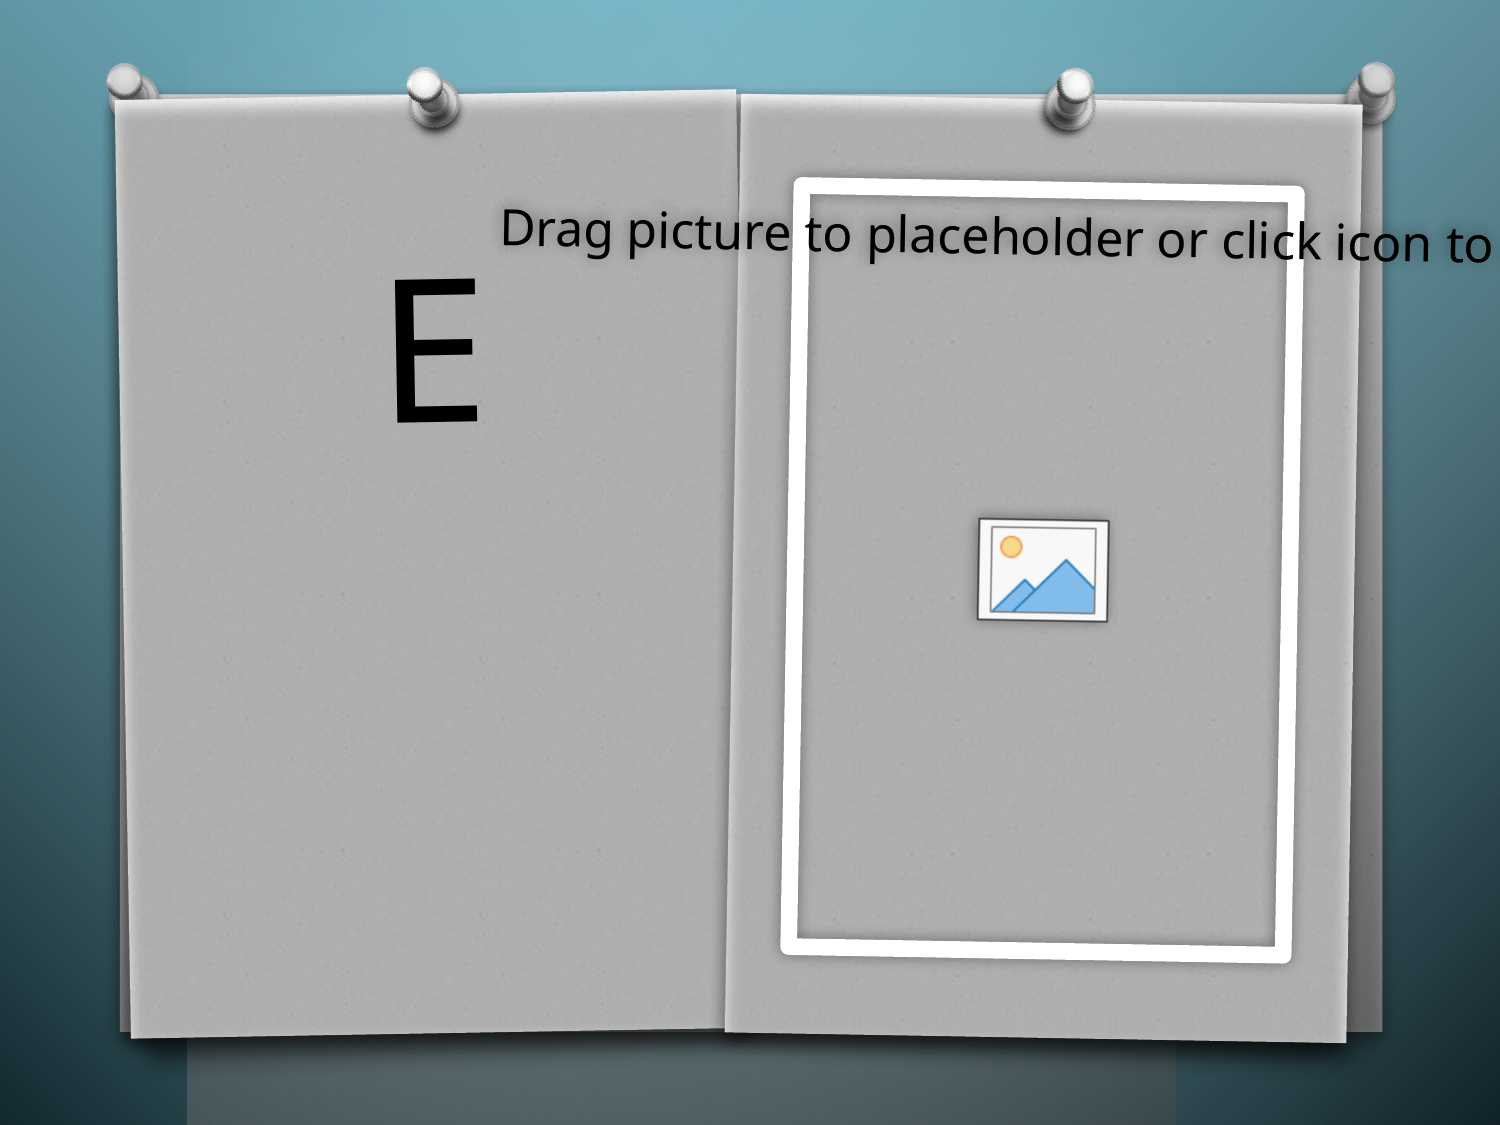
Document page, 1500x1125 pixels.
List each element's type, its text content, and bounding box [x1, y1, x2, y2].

picture [1016, 41, 1138, 162]
picture [375, 33, 497, 157]
picture [803, 197, 1282, 943]
title E [179, 222, 687, 475]
